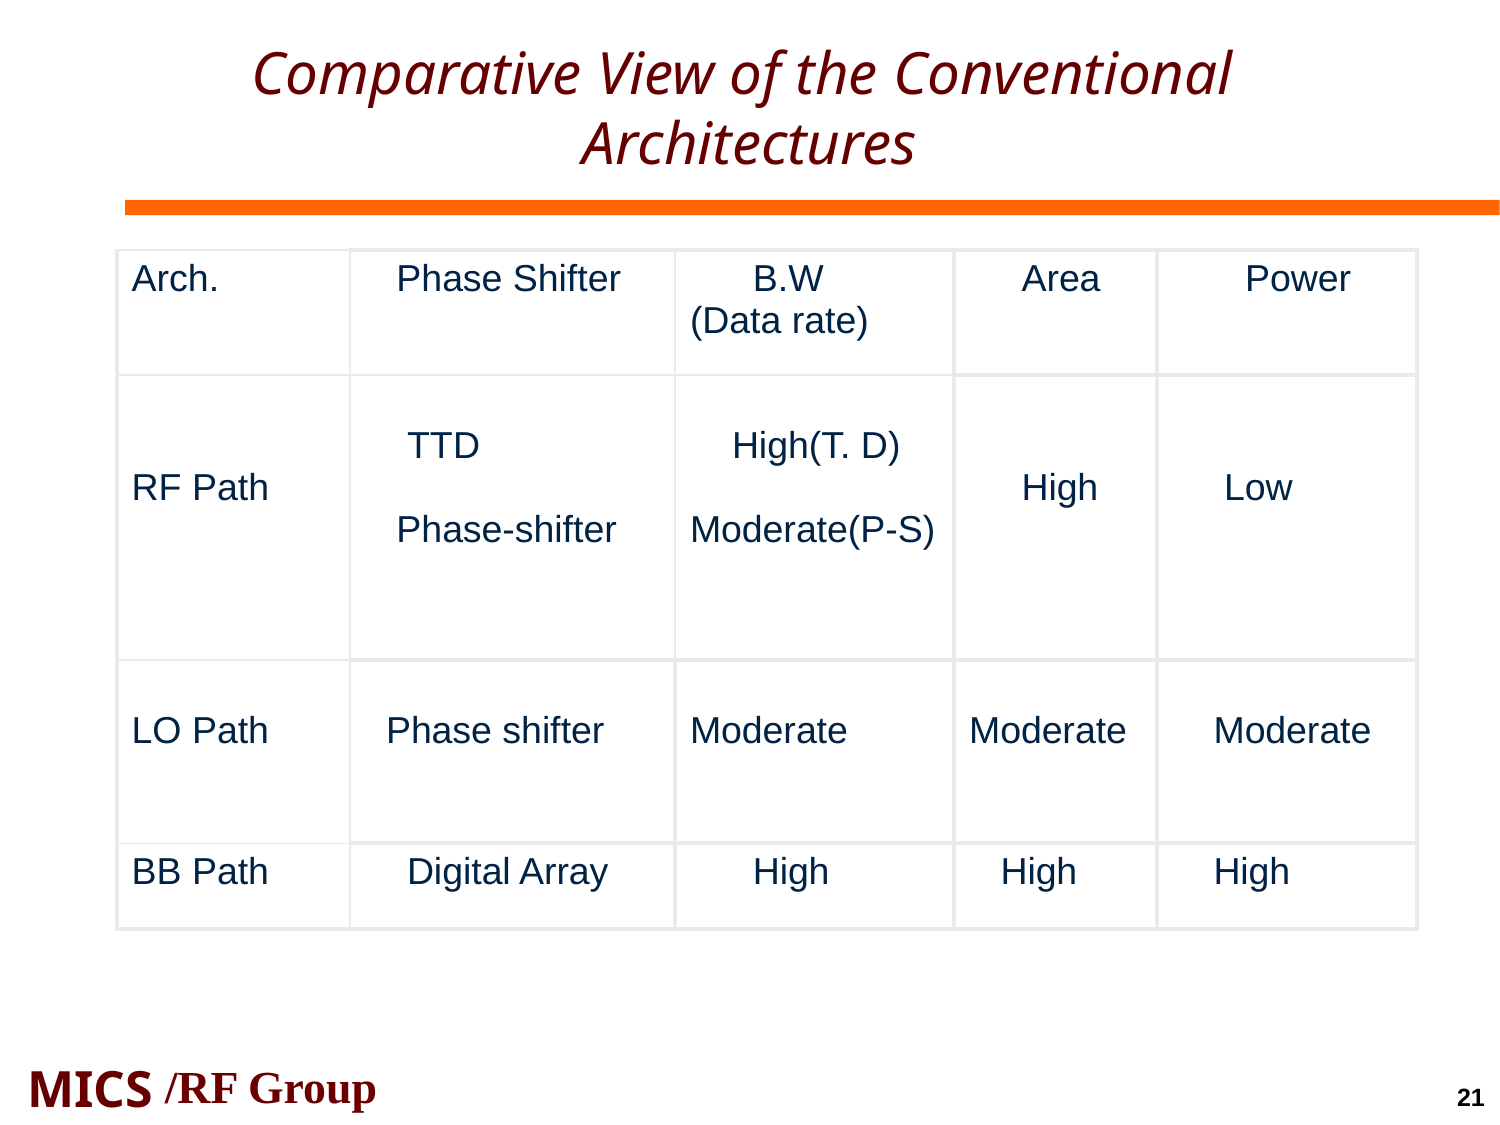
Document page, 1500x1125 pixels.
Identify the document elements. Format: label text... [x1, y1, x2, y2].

table_cell RF Path [119, 376, 349, 659]
text_box /RF Group [149, 1050, 438, 1120]
table_cell BB Path [119, 844, 349, 927]
table_cell Digital Array [351, 845, 673, 927]
table_cell Moderate [677, 662, 952, 841]
table_cell High [956, 377, 1155, 658]
table_cell TTD Phase-shifter [351, 376, 674, 658]
table_cell High [956, 845, 1155, 927]
table_header Power [1159, 252, 1415, 373]
slide_number 21 [1425, 1067, 1500, 1125]
table_cell Moderate [956, 662, 1155, 841]
table_header Phase Shifter [351, 252, 674, 374]
title Comparative View of the Conventional Architectures [106, 4, 1394, 208]
table_cell Moderate [1159, 662, 1415, 841]
table_cell LO Path [119, 661, 349, 843]
table_header Area [956, 252, 1155, 373]
table_header B.W (Data rate) [676, 252, 952, 374]
table_cell High [1159, 845, 1415, 927]
table_header Arch. [119, 251, 349, 374]
table_cell Low [1159, 377, 1415, 658]
table_cell Phase shifter [351, 662, 673, 841]
table_cell High(T. D) Moderate(P-S) [676, 376, 952, 658]
table_cell High [677, 845, 952, 927]
